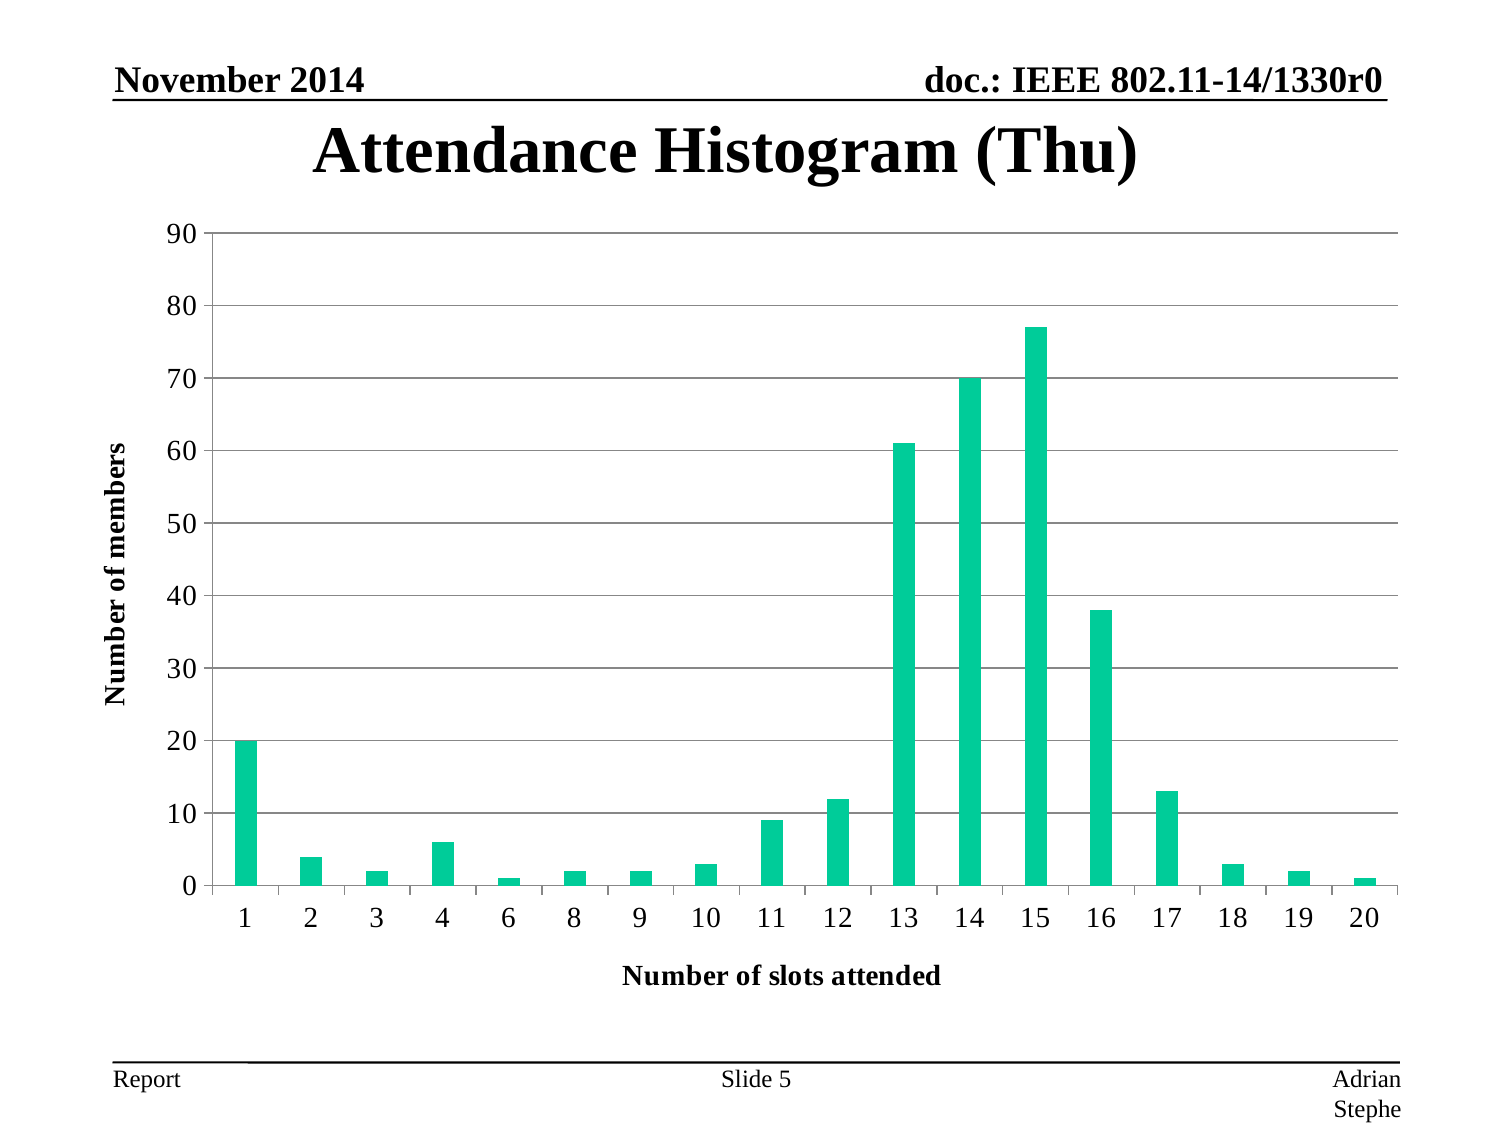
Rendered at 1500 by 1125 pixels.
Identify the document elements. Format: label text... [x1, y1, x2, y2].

title Attendance Histogram (Thu) [88, 111, 1364, 198]
chart [62, 199, 1426, 1026]
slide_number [114, 54, 374, 101]
footer Adrian Stephens, Intel Corporation [1324, 1061, 1402, 1093]
slide_number Slide 5 [712, 1061, 800, 1093]
